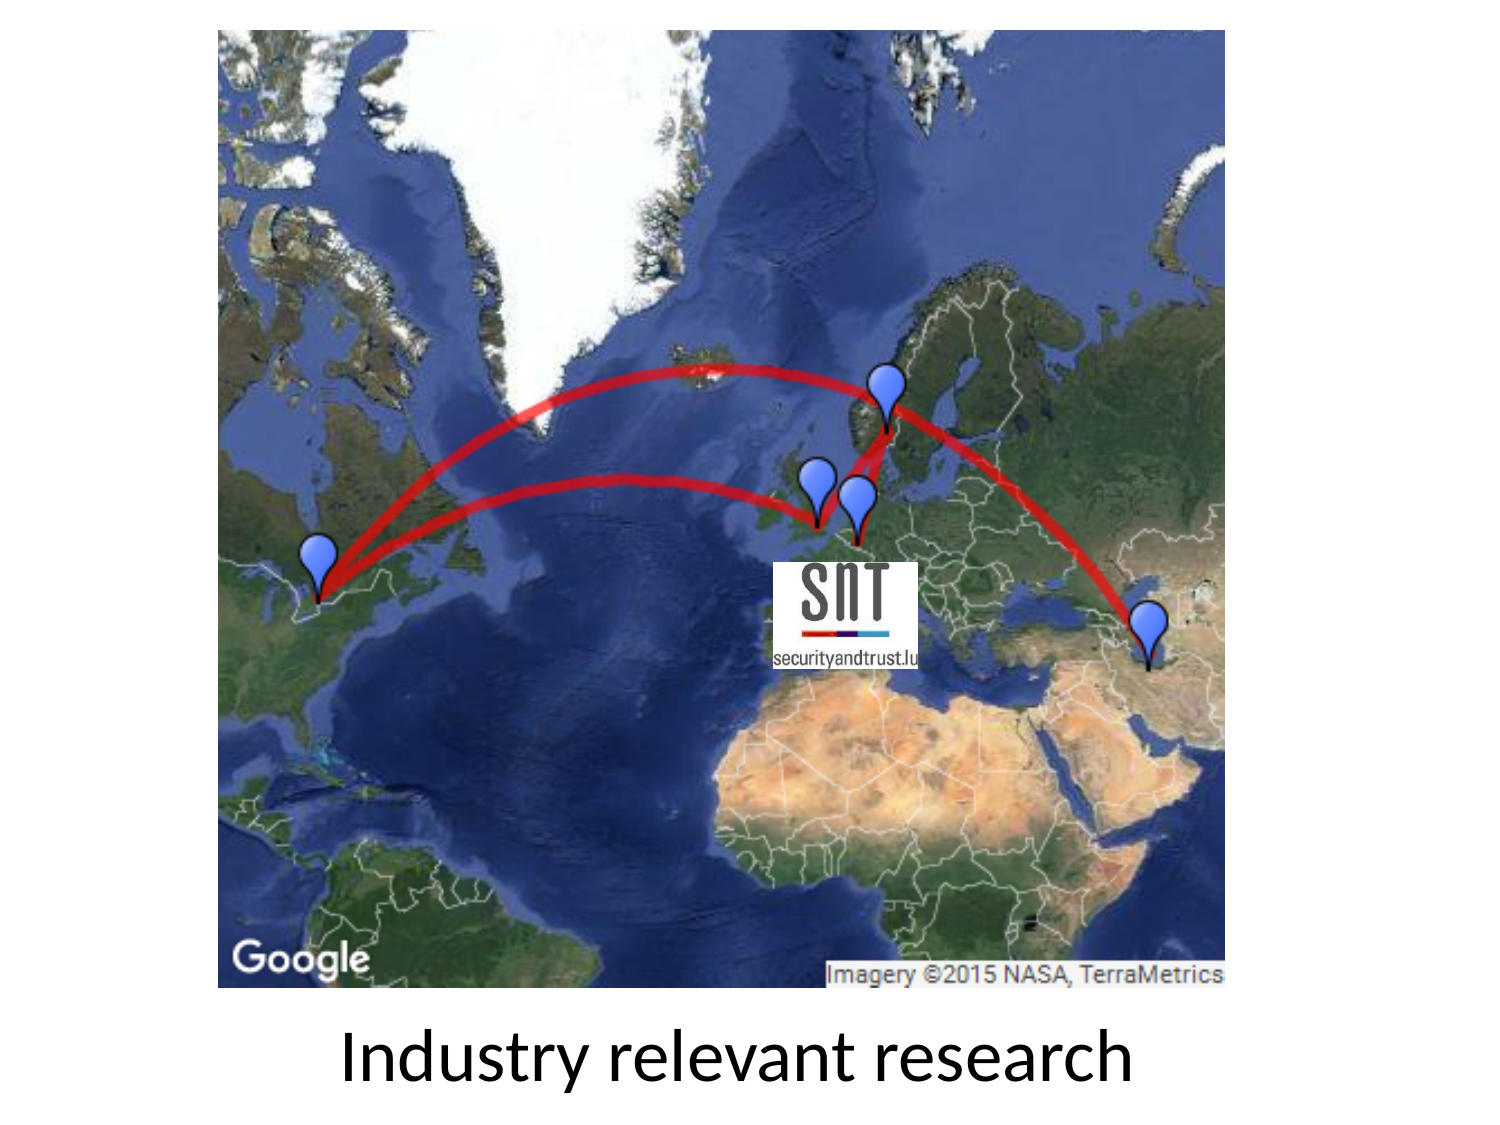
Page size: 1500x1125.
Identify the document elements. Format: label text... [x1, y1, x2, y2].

picture [218, 30, 1225, 988]
text_box Industry relevant research [324, 999, 1199, 1105]
